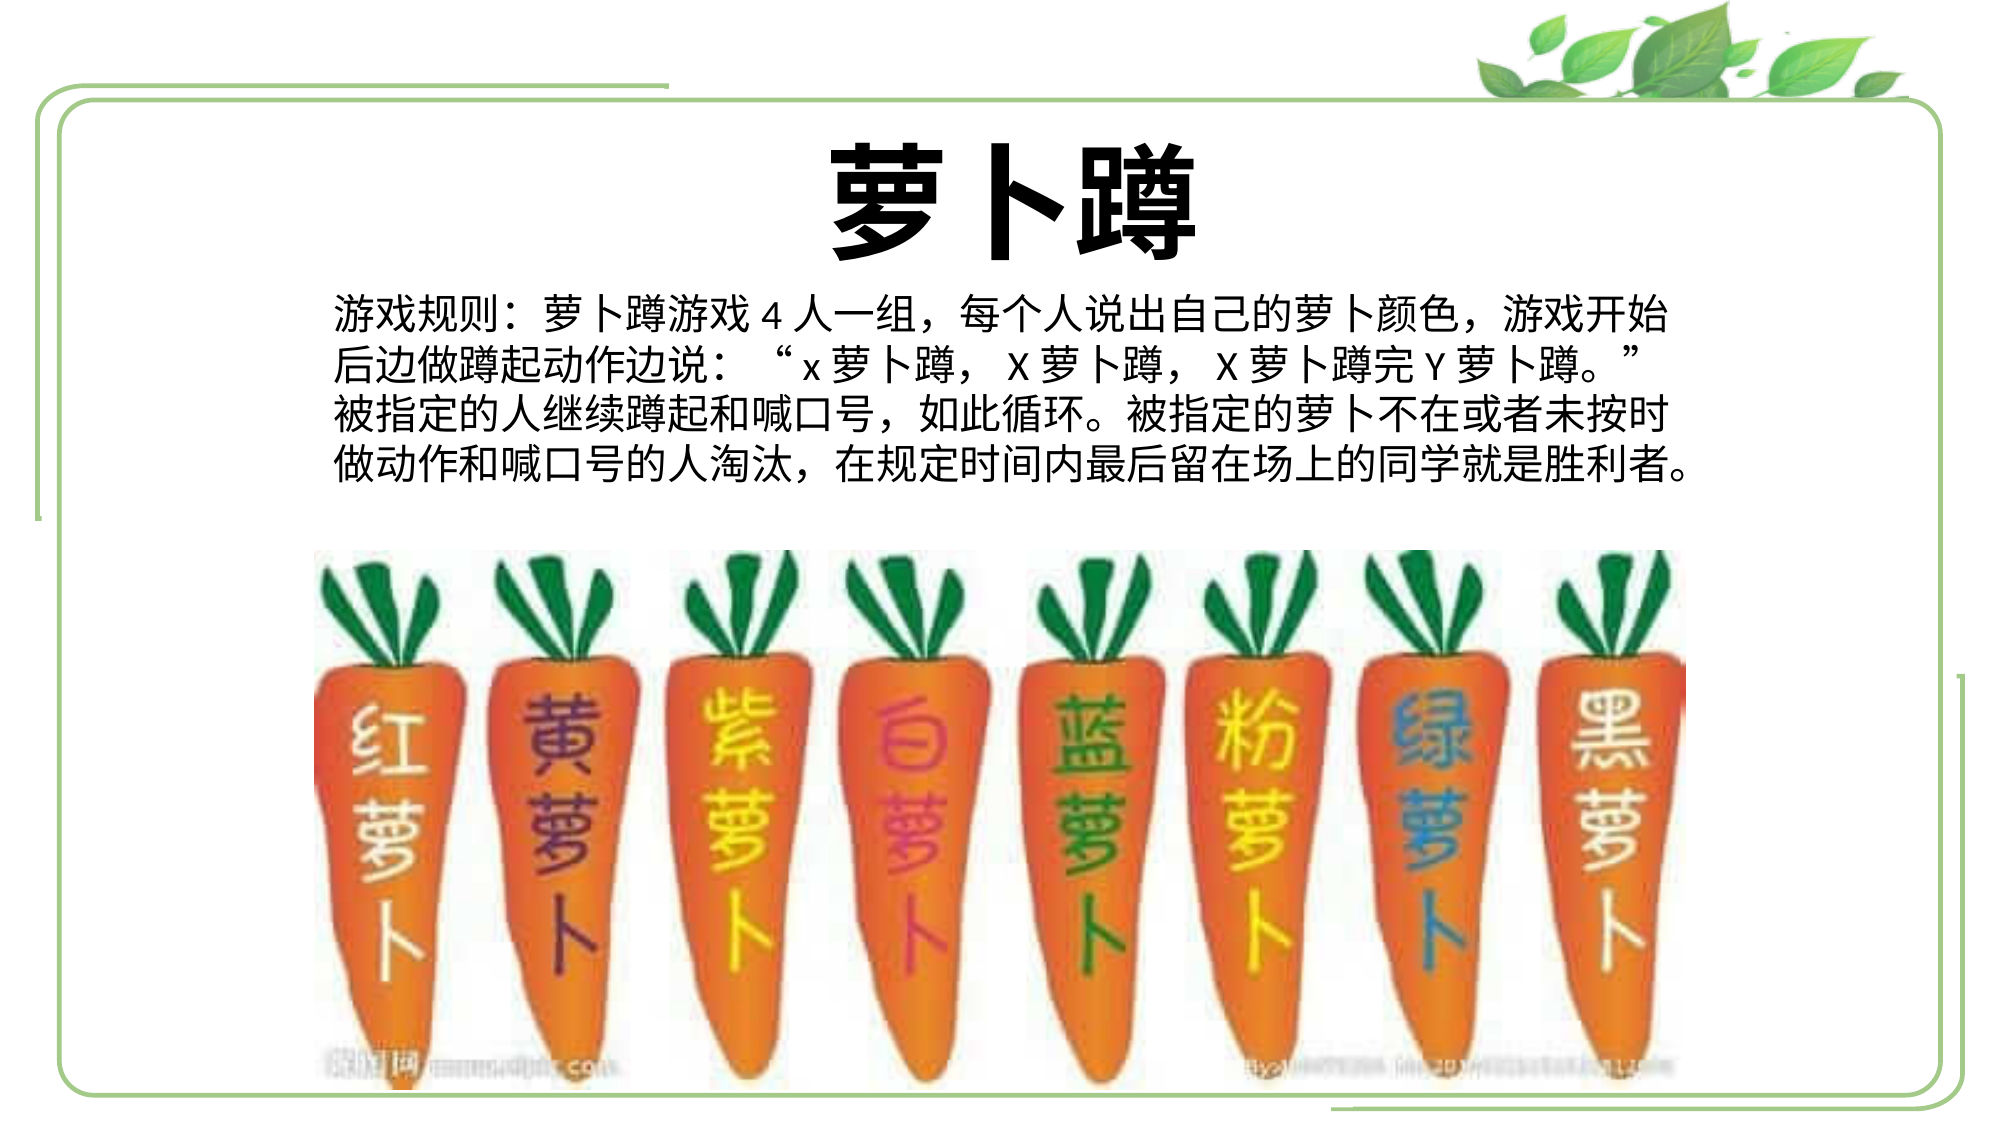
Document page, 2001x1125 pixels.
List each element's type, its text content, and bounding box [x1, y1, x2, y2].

picture [314, 550, 1686, 1090]
text_box 游戏规则：萝卜蹲游戏4人一组，每个人说出自己的萝卜颜色，游戏开始后边做蹲起动作边说：“x萝卜蹲，X萝卜蹲，X萝卜蹲完Y萝卜蹲。”被指定的人继续蹲起和喊口号，如此循环。被指定的萝卜不在或者未按时做动作和喊口号的人淘汰，在规定时间内最后留在场上的同学就是胜利者。 [318, 280, 1686, 496]
text_box 萝卜蹲 [695, 117, 1329, 280]
